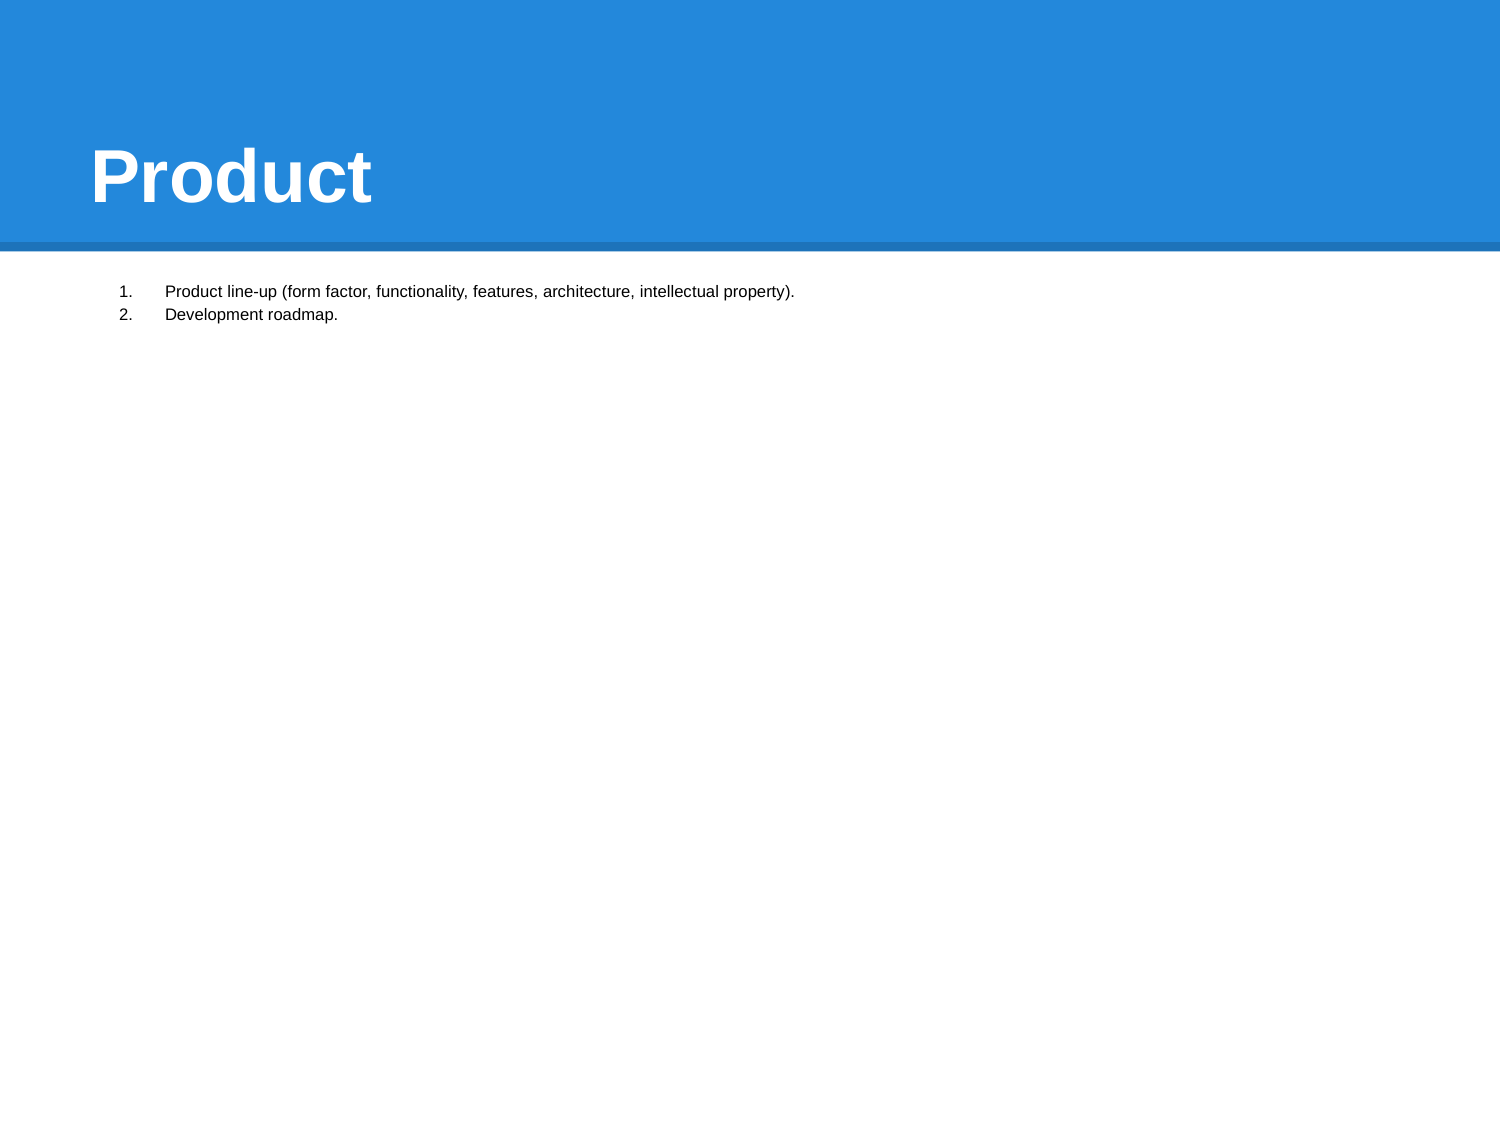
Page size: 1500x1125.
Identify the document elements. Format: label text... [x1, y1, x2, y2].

list Product line-up (form factor, functionality, features, architecture, intellectual property). Development roadmap. [75, 262, 1425, 1078]
title Product [75, 45, 1425, 233]
